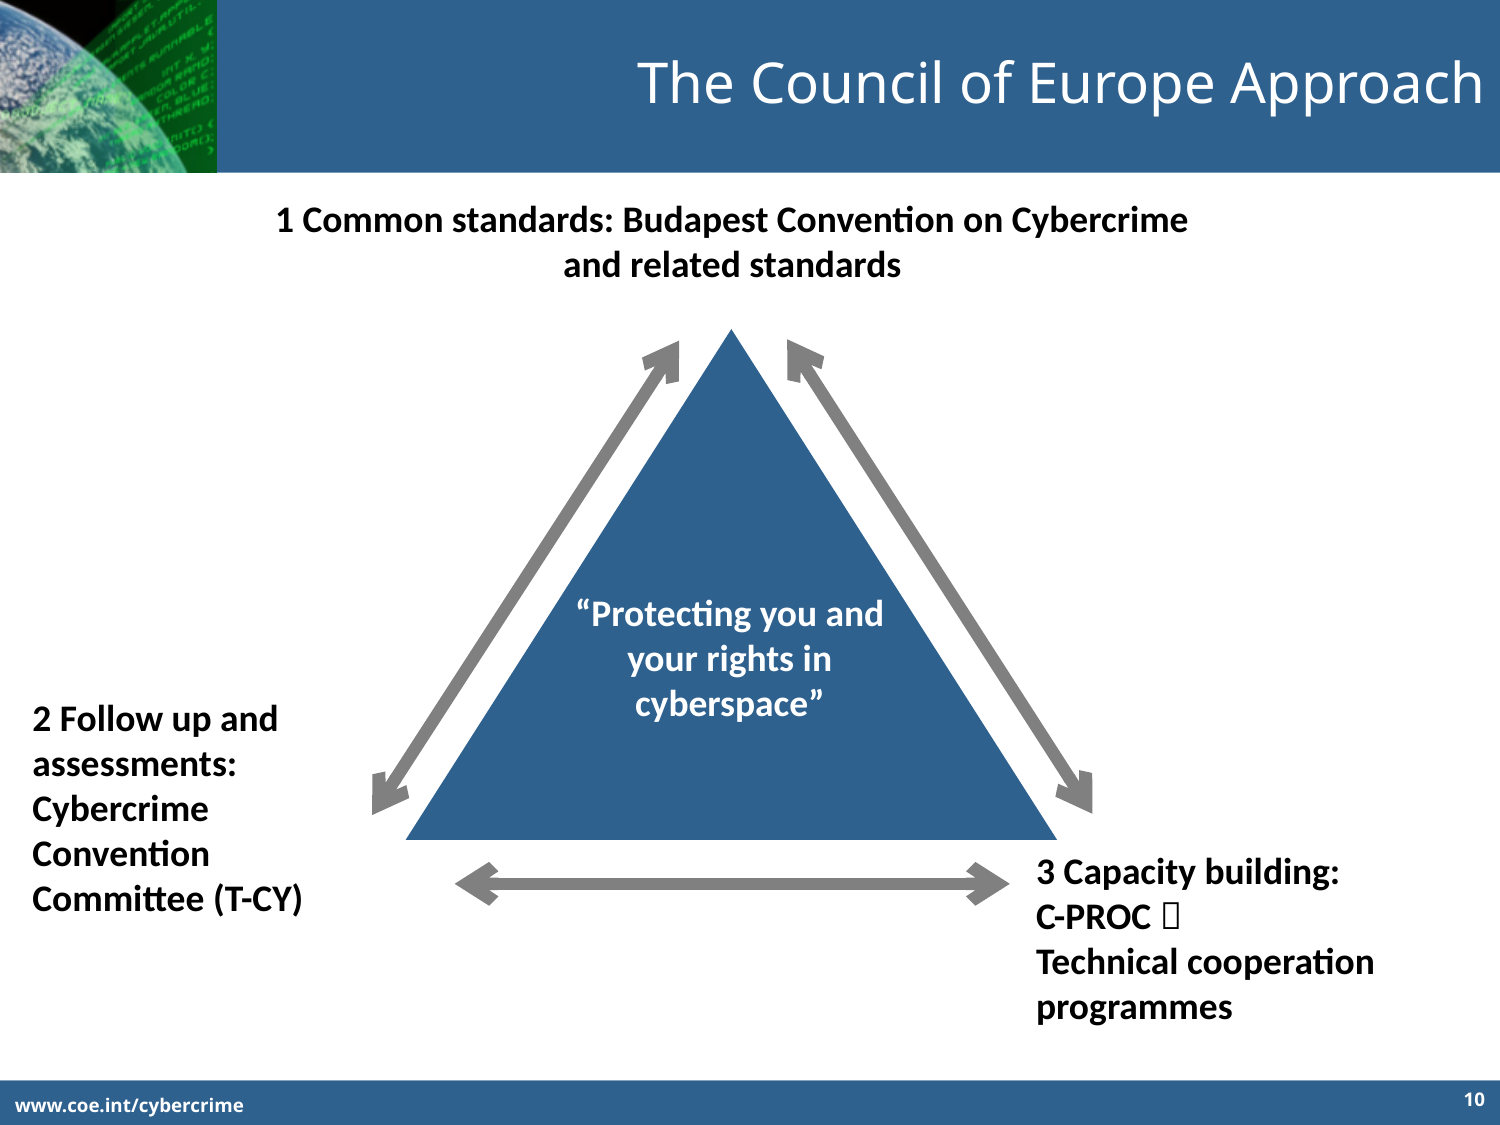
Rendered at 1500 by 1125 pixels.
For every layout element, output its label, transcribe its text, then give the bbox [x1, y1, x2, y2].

slide_number 10 [1162, 1080, 1500, 1125]
text_box [405, 732, 1057, 840]
text_box [680, 329, 787, 581]
text_box 3 Capacity building: C-PROC  Technical cooperation programmes [1021, 839, 1500, 1035]
picture [0, 0, 217, 173]
text_box 2 Follow up and assessments: Cybercrime Convention Committee (T-CY) [17, 686, 396, 927]
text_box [787, 339, 1093, 814]
list The Council of Europe Approach [461, 0, 1500, 170]
text_box 1 Common standards: Budapest Convention on Cybercrime and related standards [253, 187, 1211, 293]
text_box “Protecting you and your rights in cyberspace” [680, 581, 787, 732]
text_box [372, 340, 680, 816]
